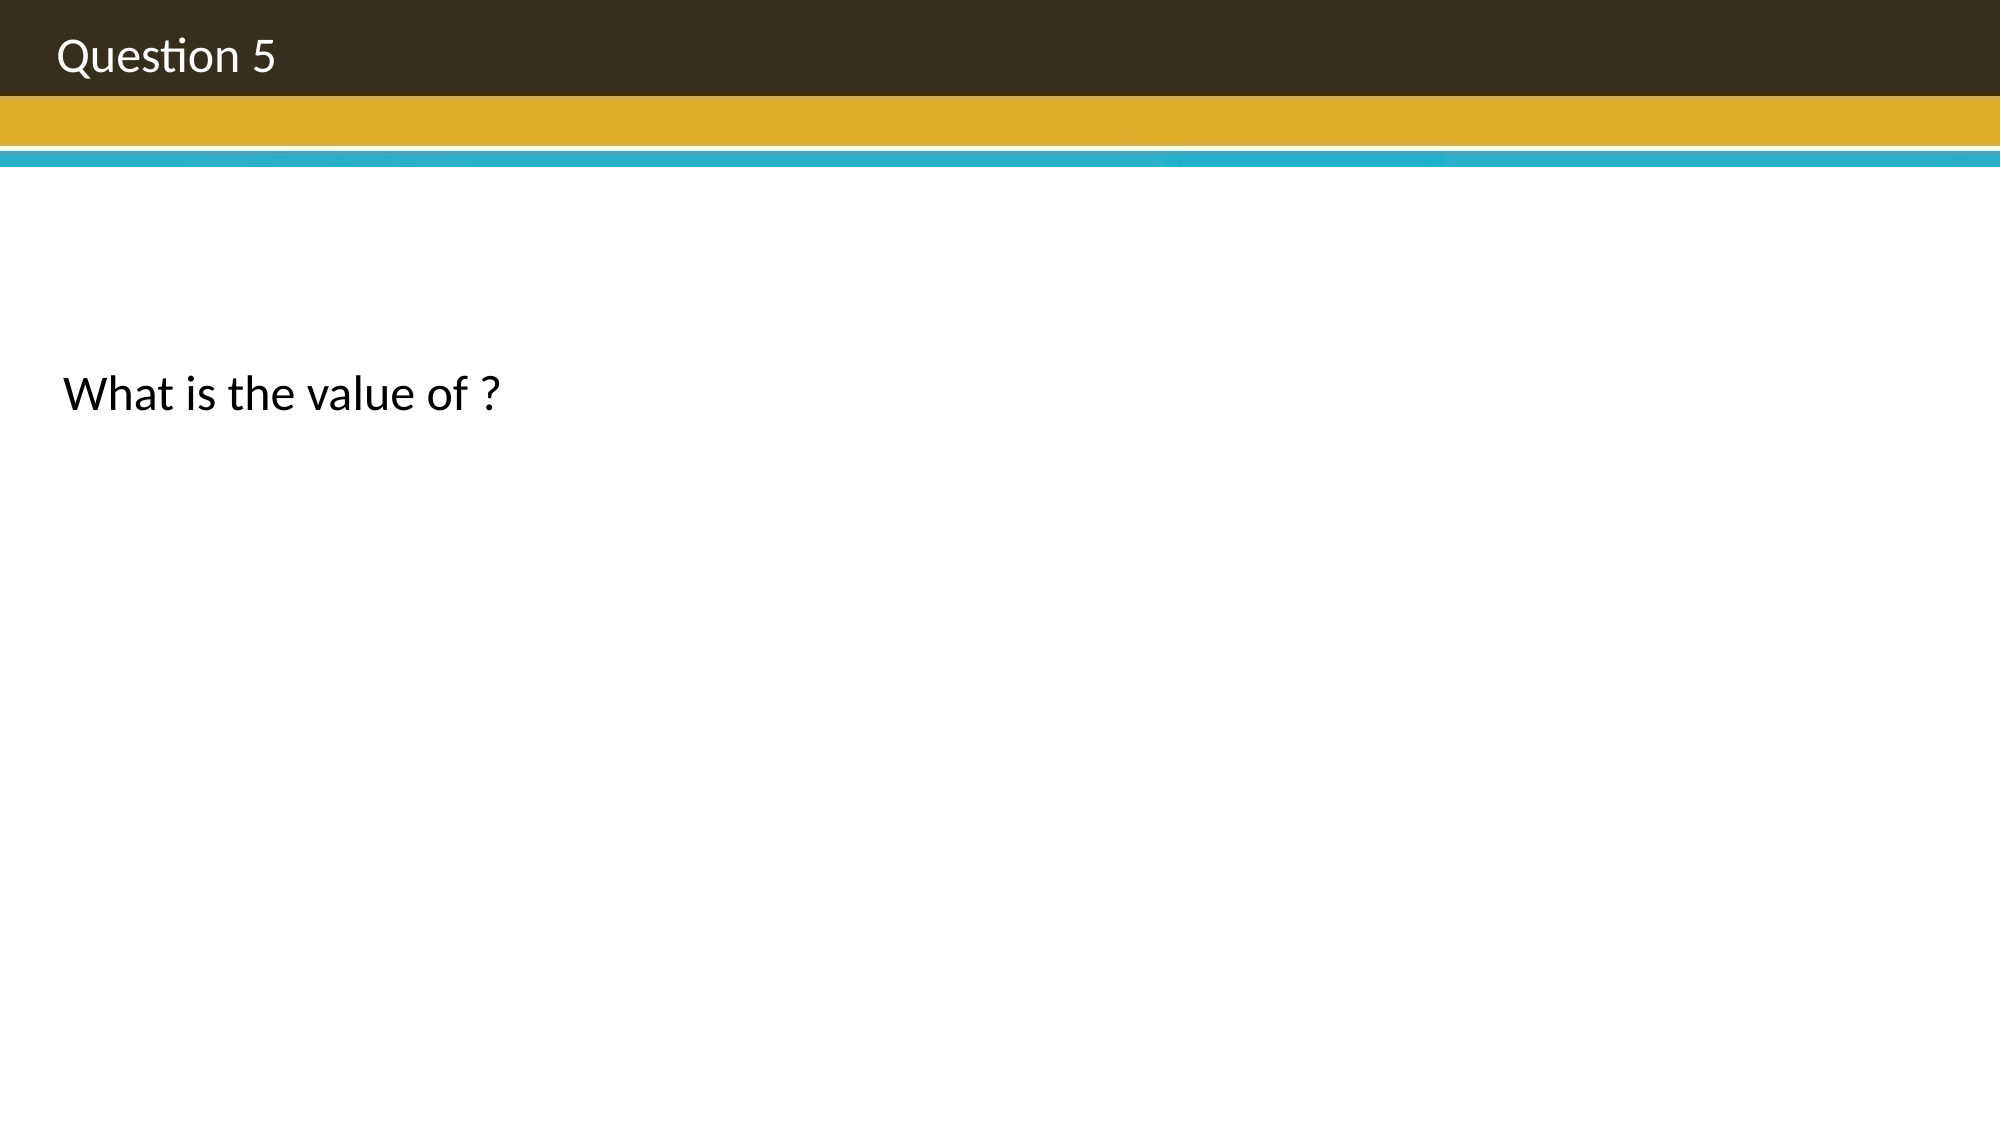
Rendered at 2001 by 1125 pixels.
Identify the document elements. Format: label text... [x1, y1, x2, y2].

text_box Question 5 [41, 14, 293, 90]
picture [0, 0, 2000, 167]
